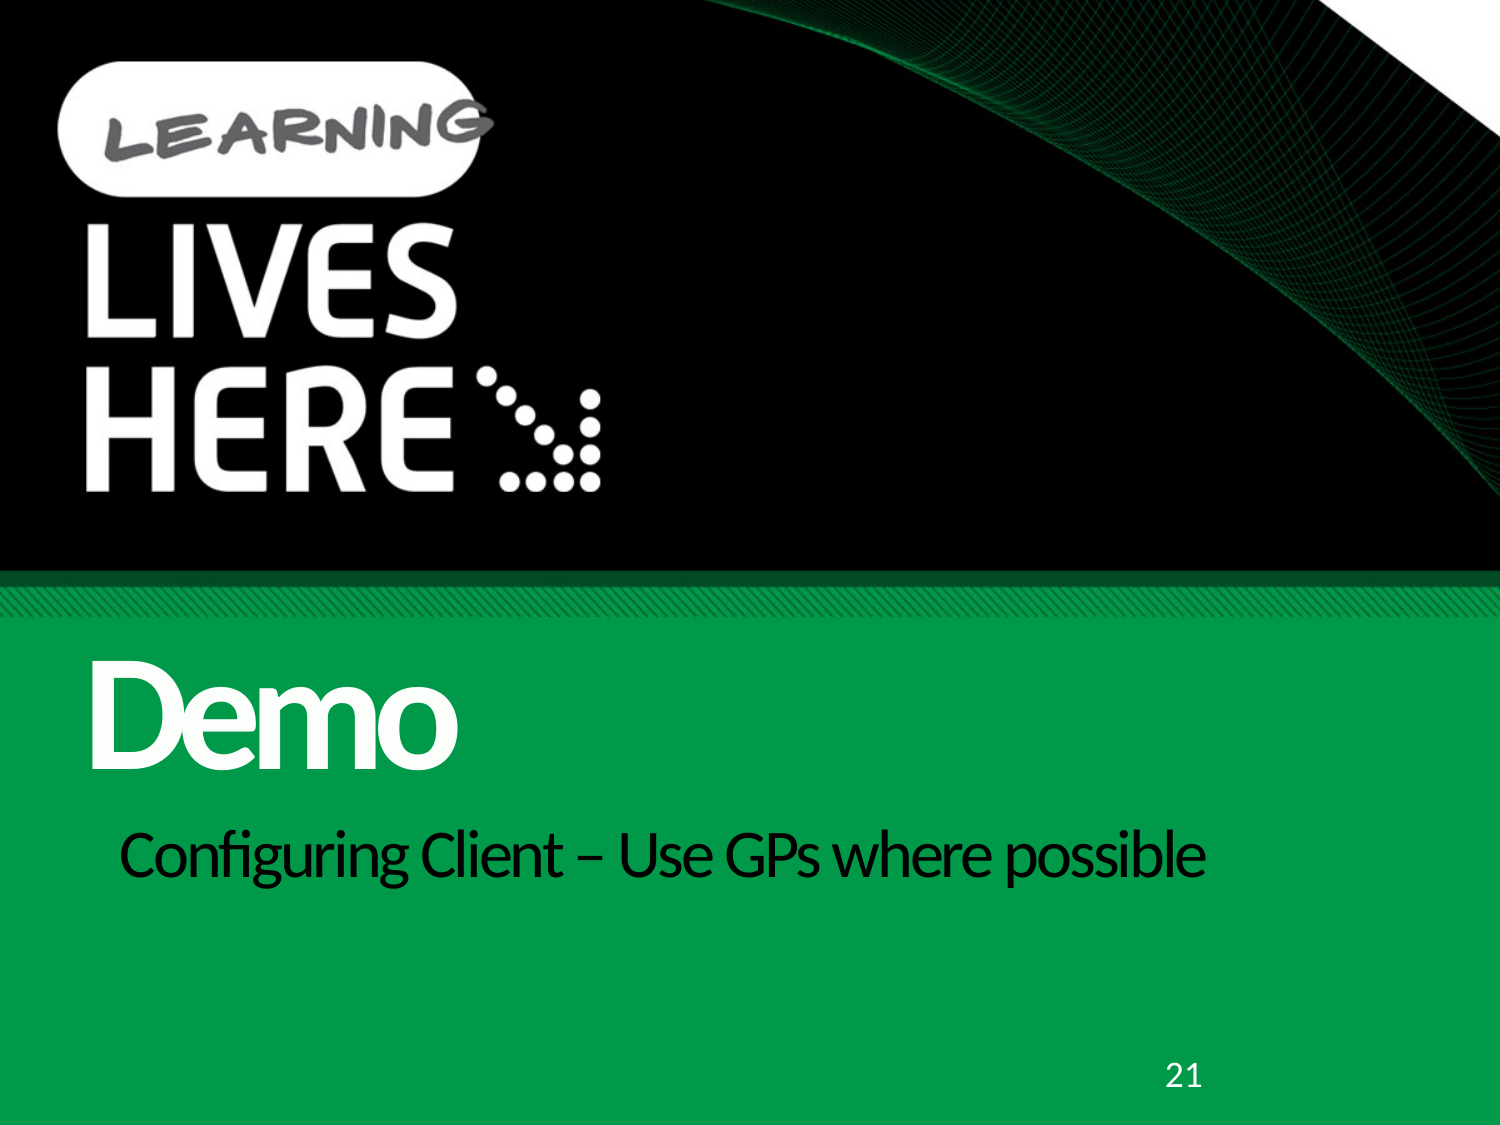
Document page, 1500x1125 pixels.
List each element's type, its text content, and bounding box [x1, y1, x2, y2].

picture [0, 0, 1500, 1125]
list Demo [83, 625, 1344, 800]
slide_number 21 [1149, 1042, 1500, 1103]
title Configuring Client – Use GPs where possible [119, 818, 1375, 943]
